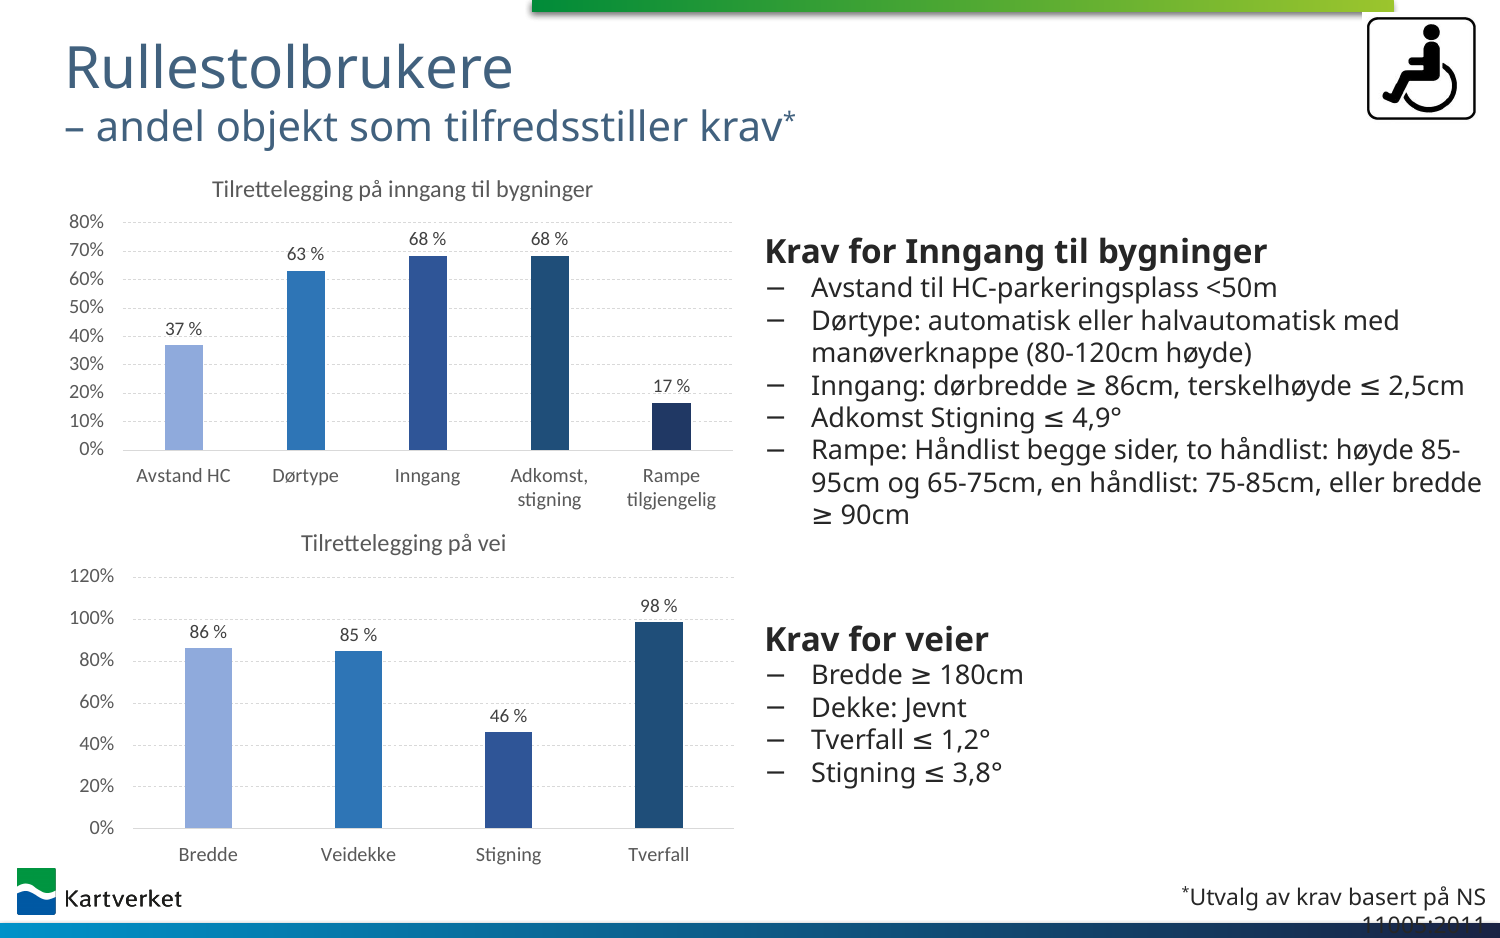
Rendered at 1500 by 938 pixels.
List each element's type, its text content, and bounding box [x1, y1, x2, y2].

text_box *Utvalg av krav basert på NS 11005:2011 [1068, 873, 1500, 938]
picture [62, 166, 744, 519]
picture [62, 520, 746, 874]
picture [1362, 12, 1481, 126]
text_box Krav for veier Bredde ≥ 180cm Dekke: Jevnt Tverfall ≤ 1,2° Stigning ≤ 3,8° [749, 610, 1500, 795]
text_box Rullestolbrukere – andel objekt som tilfredsstiller krav* [49, 25, 1431, 158]
text_box Krav for Inngang til bygninger Avstand til HC-parkeringsplass <50m Dørtype: automatisk eller halvautomatisk med manøverknappe (80-120cm høyde) Inngang: dørbredde ≥ 86cm, terskelhøyde ≤ 2,5cm Adkomst Stigning ≤ 4,9° Rampe: Håndlist begge sider, to håndlist: høyde 85-95cm og 65-75cm, en håndlist: 75-85cm, eller bredde ≥ 90cm [749, 223, 1500, 538]
